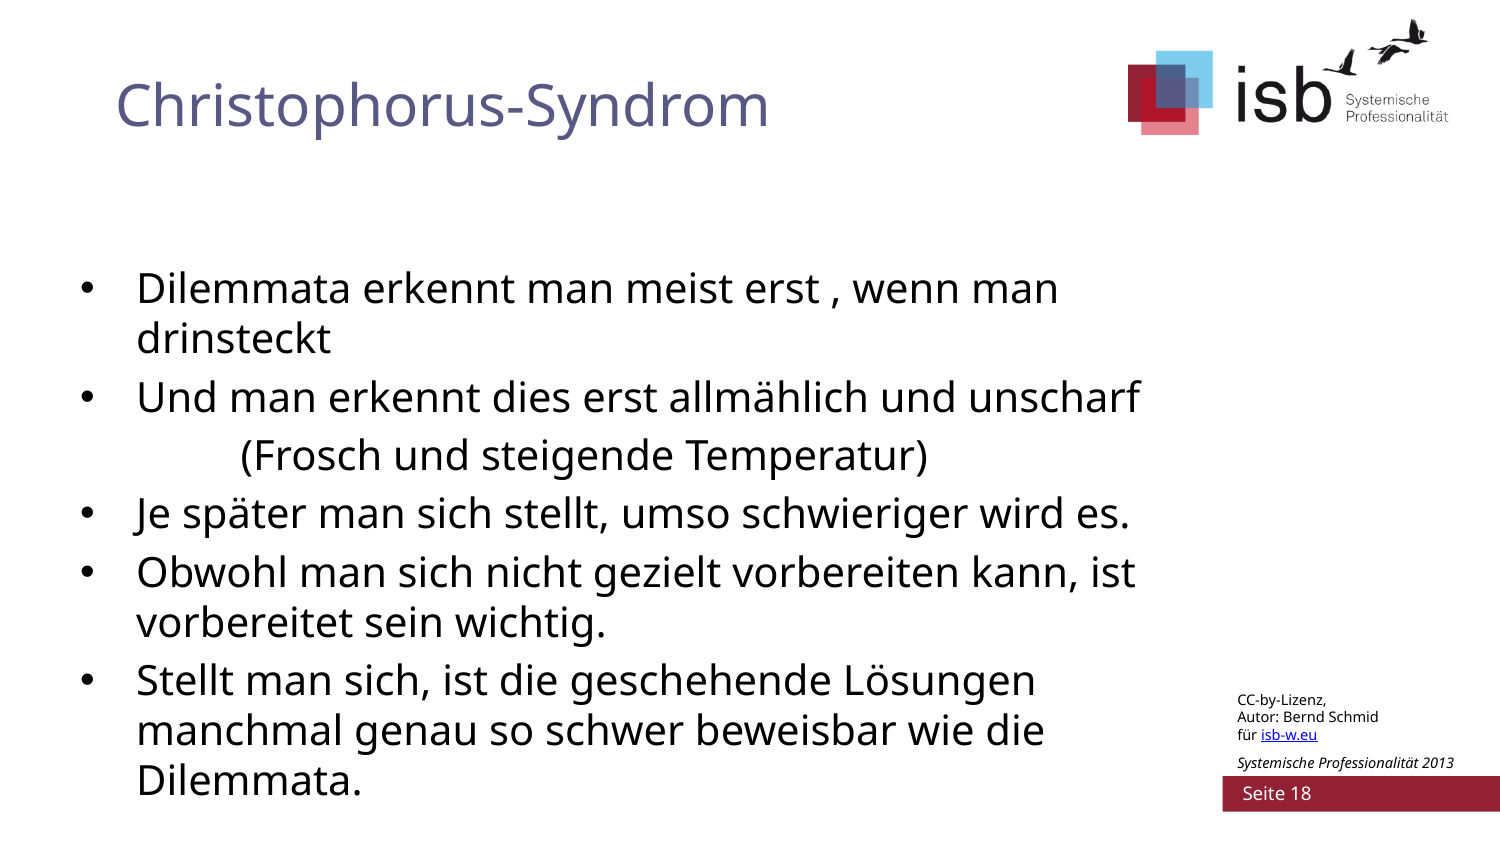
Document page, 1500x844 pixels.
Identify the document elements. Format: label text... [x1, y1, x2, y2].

list Dilemmata erkennt man meist erst , wenn man drinsteckt Und man erkennt dies erst allmählich und unscharf (Frosch und steigende Temperatur) Je später man sich stellt, umso schwieriger wird es. Obwohl man sich nicht gezielt vorbereiten kann, ist vorbereitet sein wichtig. Stellt man sich, ist die geschehende Lösungen manchmal genau so schwer beweisbar wie die Dilemmata. [64, 303, 1187, 844]
picture [1128, 14, 1461, 139]
title Christophorus-Syndrom [100, 67, 1223, 139]
slide_number Seite 18 [1222, 776, 1500, 812]
